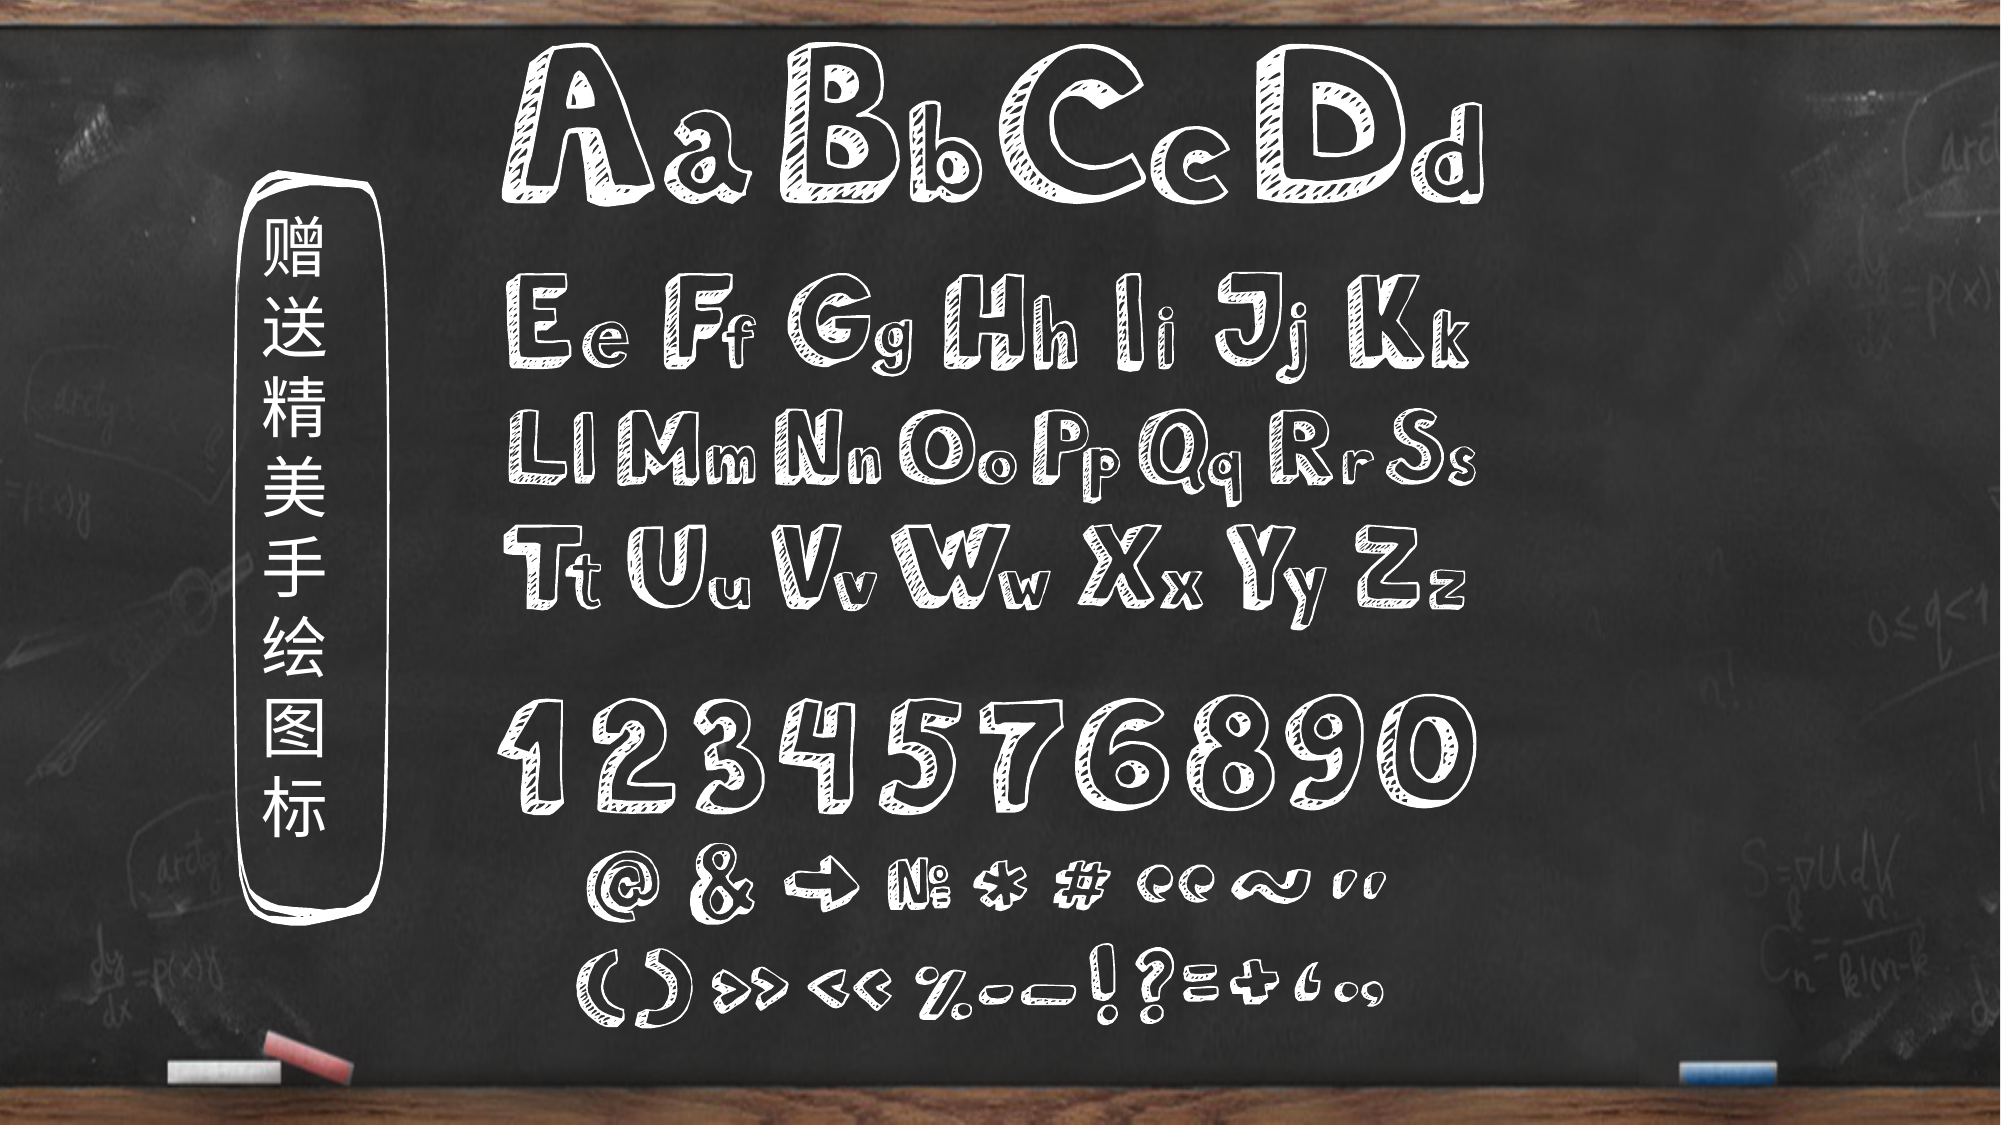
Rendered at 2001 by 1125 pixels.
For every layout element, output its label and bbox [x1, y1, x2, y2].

text_box [232, 42, 1484, 1029]
picture [0, 0, 2001, 1125]
